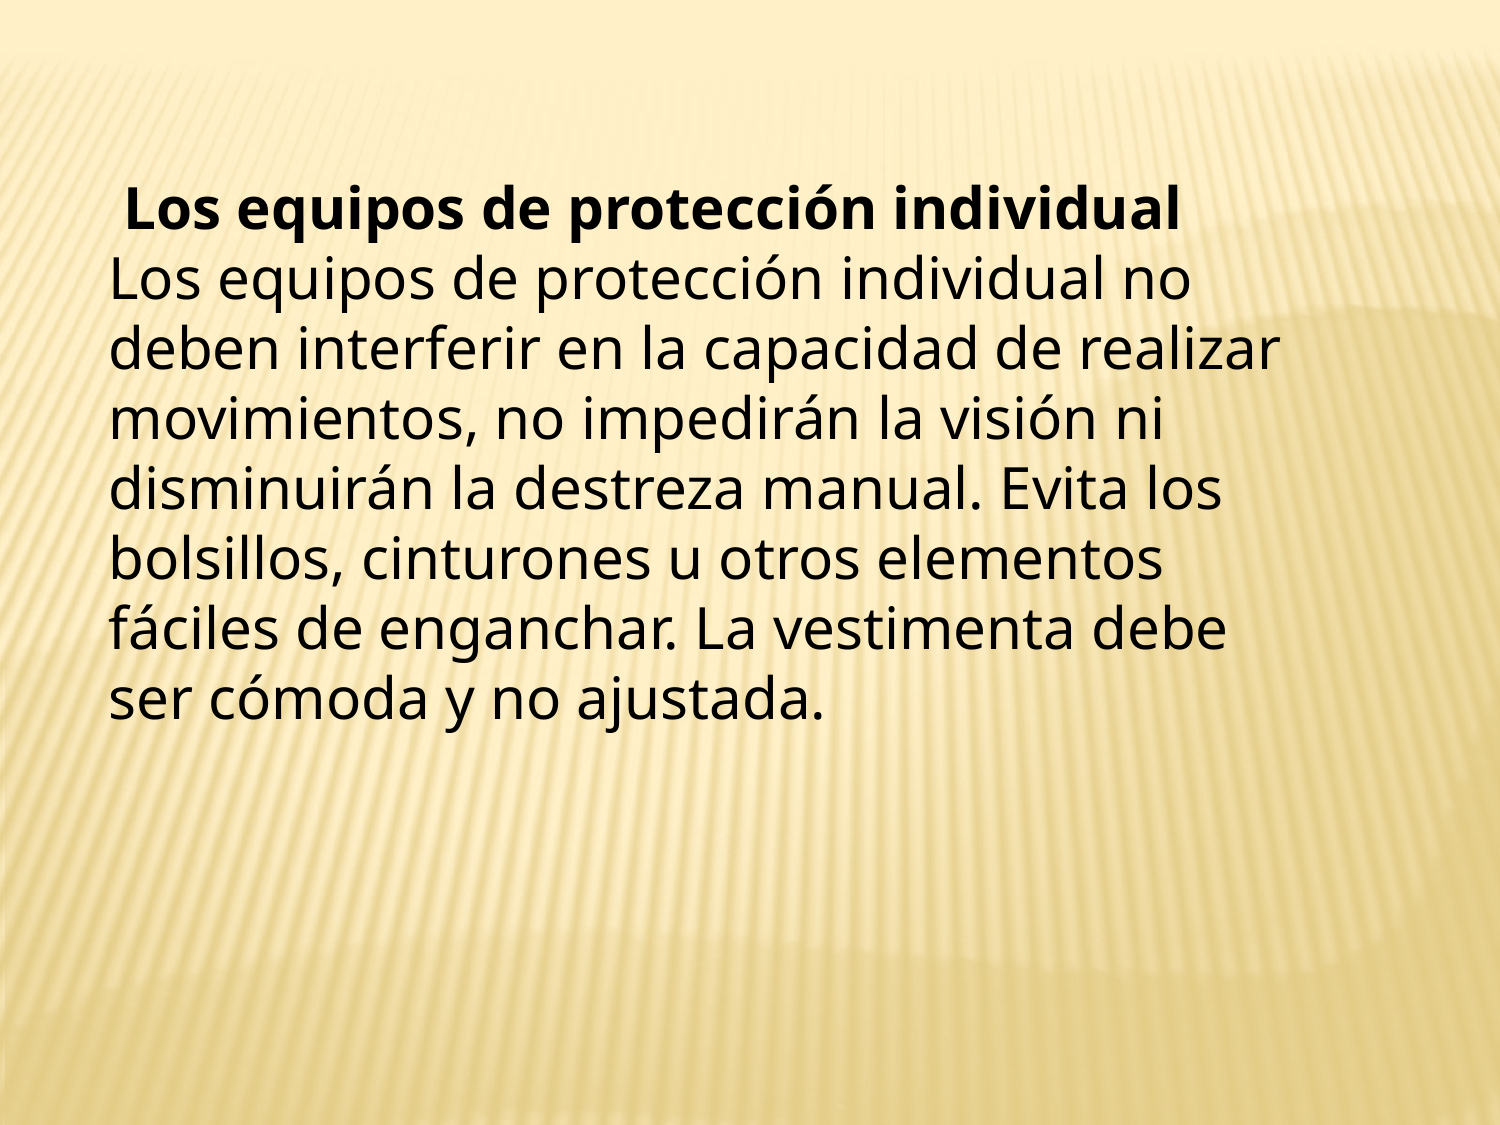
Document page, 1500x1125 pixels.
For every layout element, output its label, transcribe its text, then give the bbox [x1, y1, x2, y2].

text_box Los equipos de protección individual Los equipos de protección individual no deben interferir en la capacidad de realizar movimientos, no impedirán la visión ni disminuirán la destreza manual. Evita los bolsillos, cinturones u otros elementos fáciles de enganchar. La vestimenta debe ser cómoda y no ajustada. [93, 93, 1336, 739]
